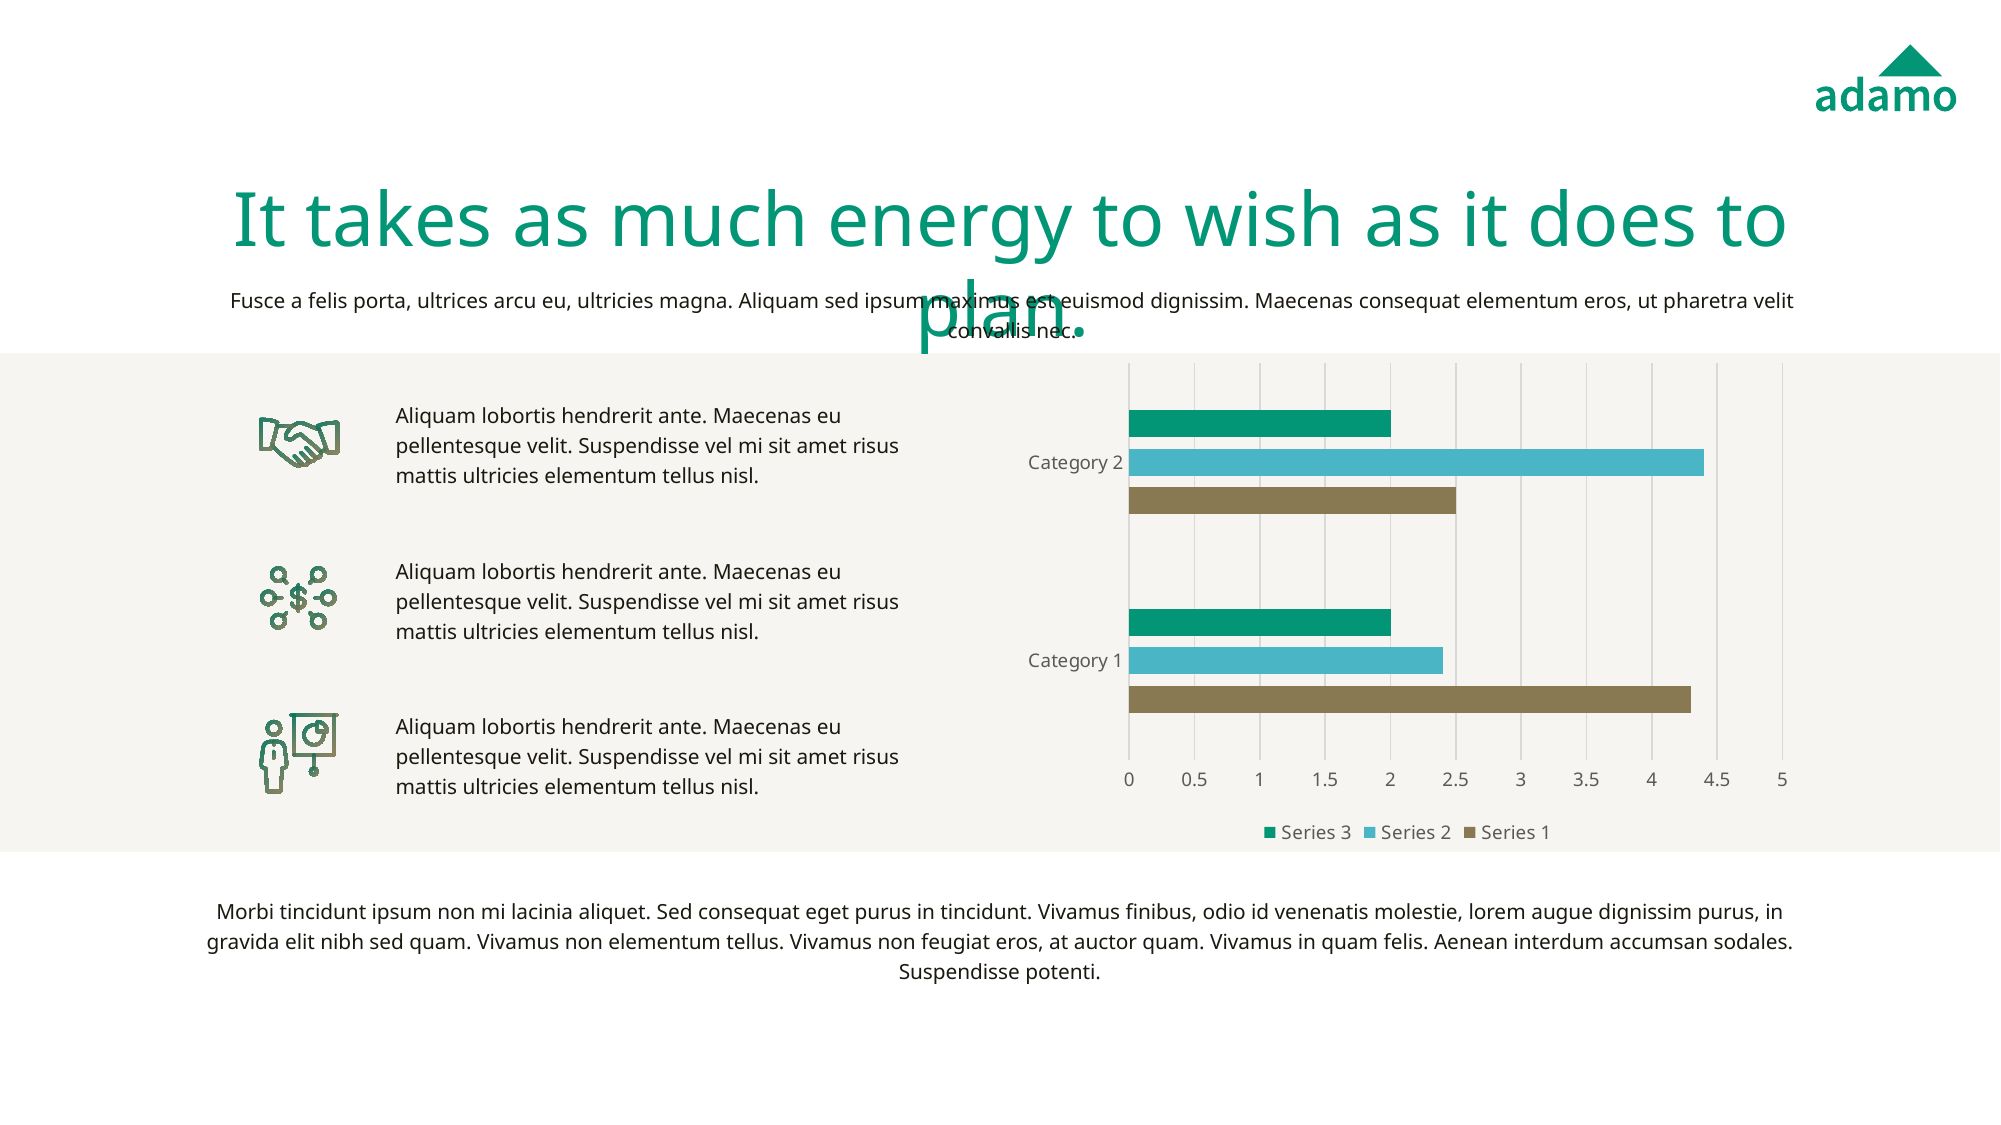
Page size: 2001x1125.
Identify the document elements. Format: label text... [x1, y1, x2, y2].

title It takes as much energy to wish as it does to plan. [195, 164, 1829, 271]
list Fusce a felis porta, ultrices arcu eu, ultricies magna. Aliquam sed ipsum maximus est euismod dignissim. Maecenas consequat elementum eros, ut pharetra velit convallis nec. [195, 275, 1829, 319]
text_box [259, 417, 339, 468]
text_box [259, 713, 339, 794]
chart [1012, 353, 1804, 852]
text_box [259, 566, 337, 630]
text_box [0, 352, 2000, 853]
list Aliquam lobortis hendrerit ante. Maecenas eu pellentesque velit. Suspendisse vel mi sit amet risus mattis ultricies elementum tellus nisl. [380, 390, 960, 495]
list Aliquam lobortis hendrerit ante. Maecenas eu pellentesque velit. Suspendisse vel mi sit amet risus mattis ultricies elementum tellus nisl. [380, 701, 960, 806]
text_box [1816, 44, 1957, 112]
list Aliquam lobortis hendrerit ante. Maecenas eu pellentesque velit. Suspendisse vel mi sit amet risus mattis ultricies elementum tellus nisl. [380, 545, 960, 650]
list Morbi tincidunt ipsum non mi lacinia aliquet. Sed consequat eget purus in tincidunt. Vivamus finibus, odio id venenatis molestie, lorem augue dignissim purus, in gravida elit nibh sed quam. Vivamus non elementum tellus. Vivamus non feugiat eros, at auctor quam. Vivamus in quam felis. Aenean interdum accumsan sodales. Suspendisse potenti. [183, 886, 1817, 961]
